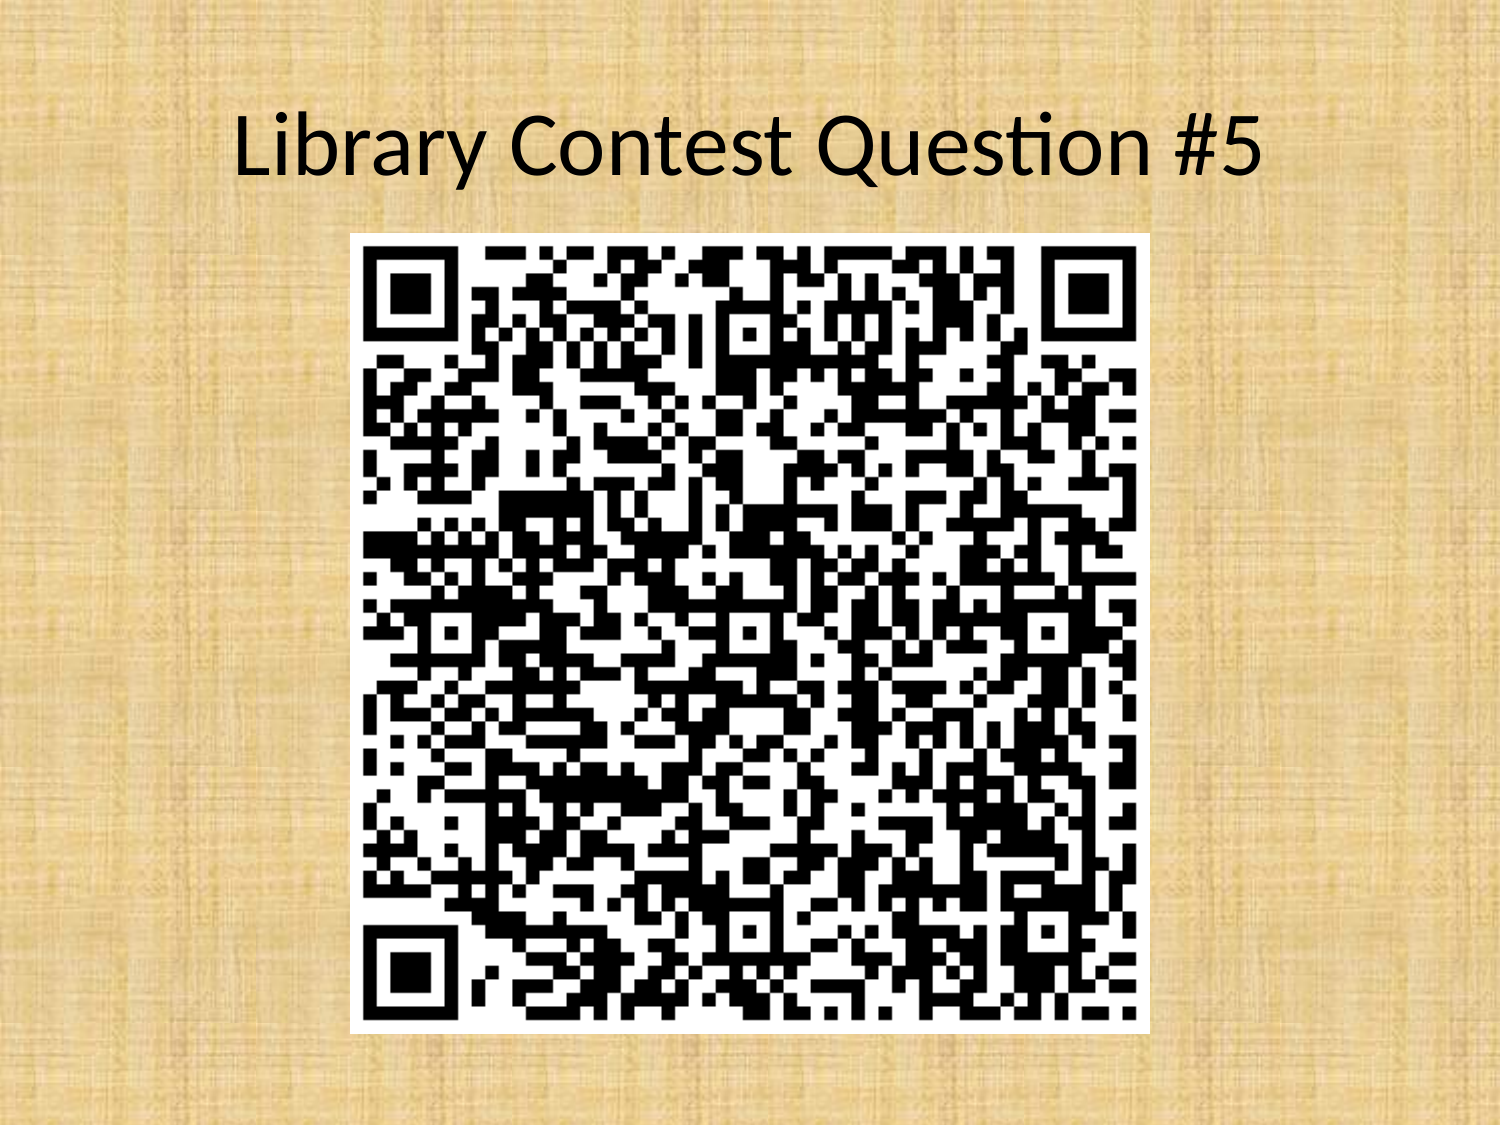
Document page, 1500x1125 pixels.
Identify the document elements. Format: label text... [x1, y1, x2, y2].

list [349, 233, 1151, 1034]
picture [0, 0, 1500, 1125]
title Library Contest Question #5 [75, 45, 1425, 233]
